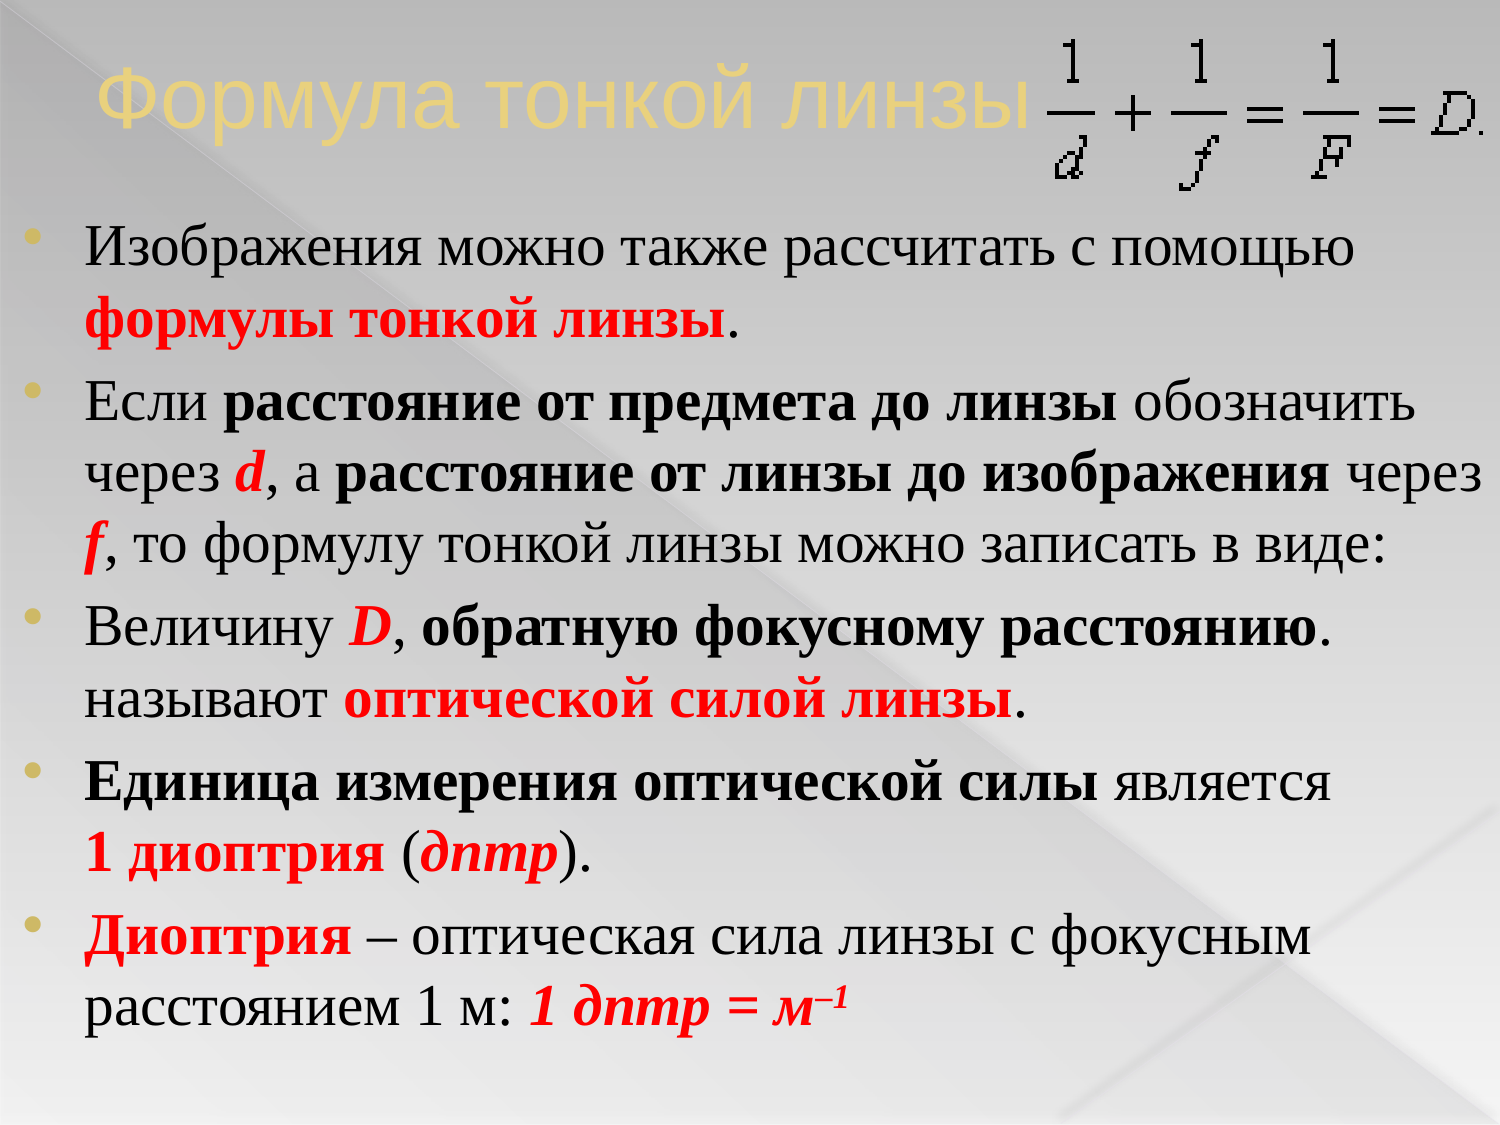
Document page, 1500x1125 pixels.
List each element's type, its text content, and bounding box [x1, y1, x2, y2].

list Изображения можно также рассчитать с помощью формулы тонкой линзы. Если расстояние от предмета до линзы обозначить через d, а расстояние от линзы до изображения через f, то формулу тонкой линзы можно записать в виде: Величину D, обратную фокусному расстоянию. называют оптической силой линзы. Единица измерения оптической силы является 1 диоптрия (дптр). Диоптрия – оптическая сила линзы с фокусным расстоянием 1 м: 1 дптр = м–1 [0, 199, 1500, 1125]
title Формула тонкой линзы [0, 0, 1114, 188]
picture [1047, 23, 1483, 200]
